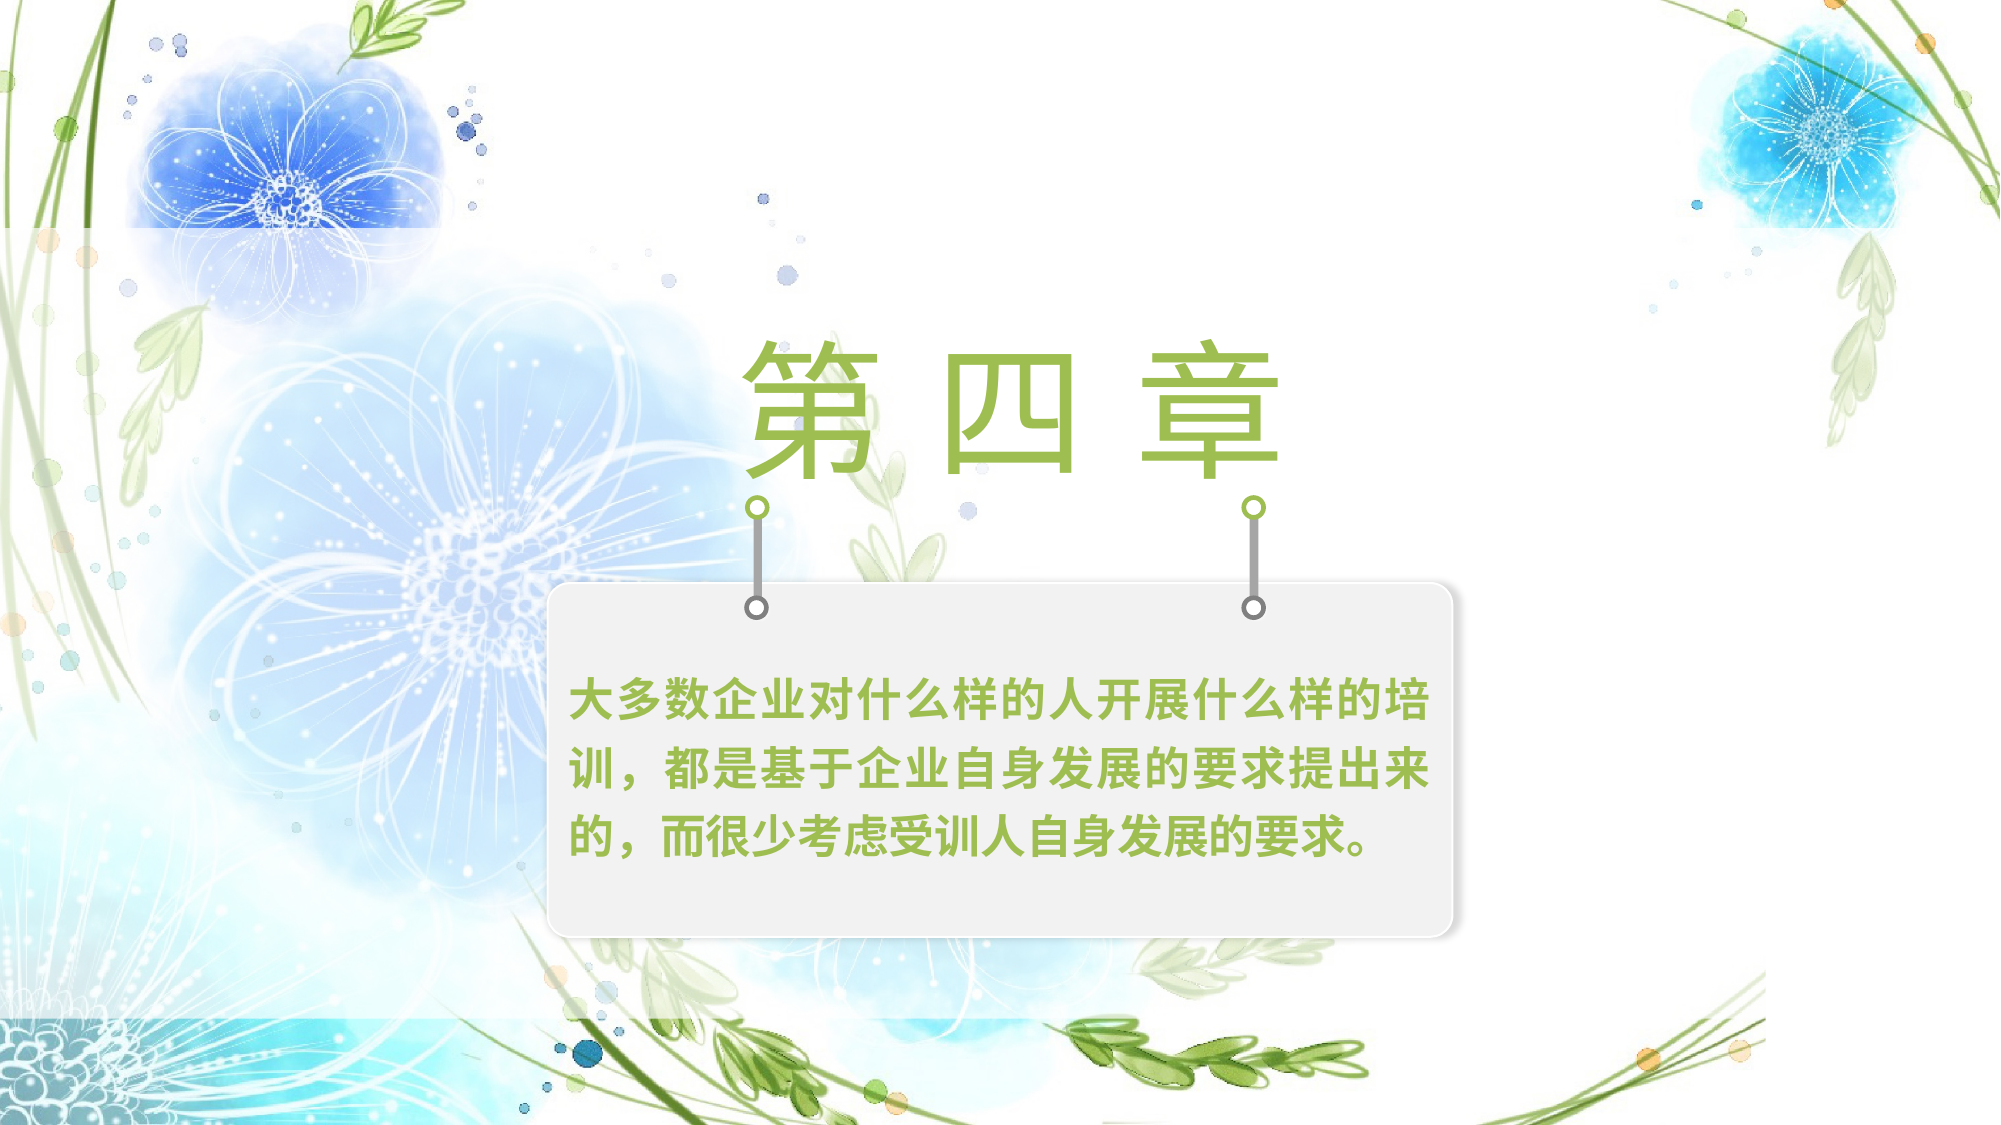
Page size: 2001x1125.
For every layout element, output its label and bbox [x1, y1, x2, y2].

picture [0, 0, 2000, 227]
picture [0, 1020, 1766, 1125]
text_box [0, 227, 2000, 1020]
text_box [547, 309, 1453, 937]
